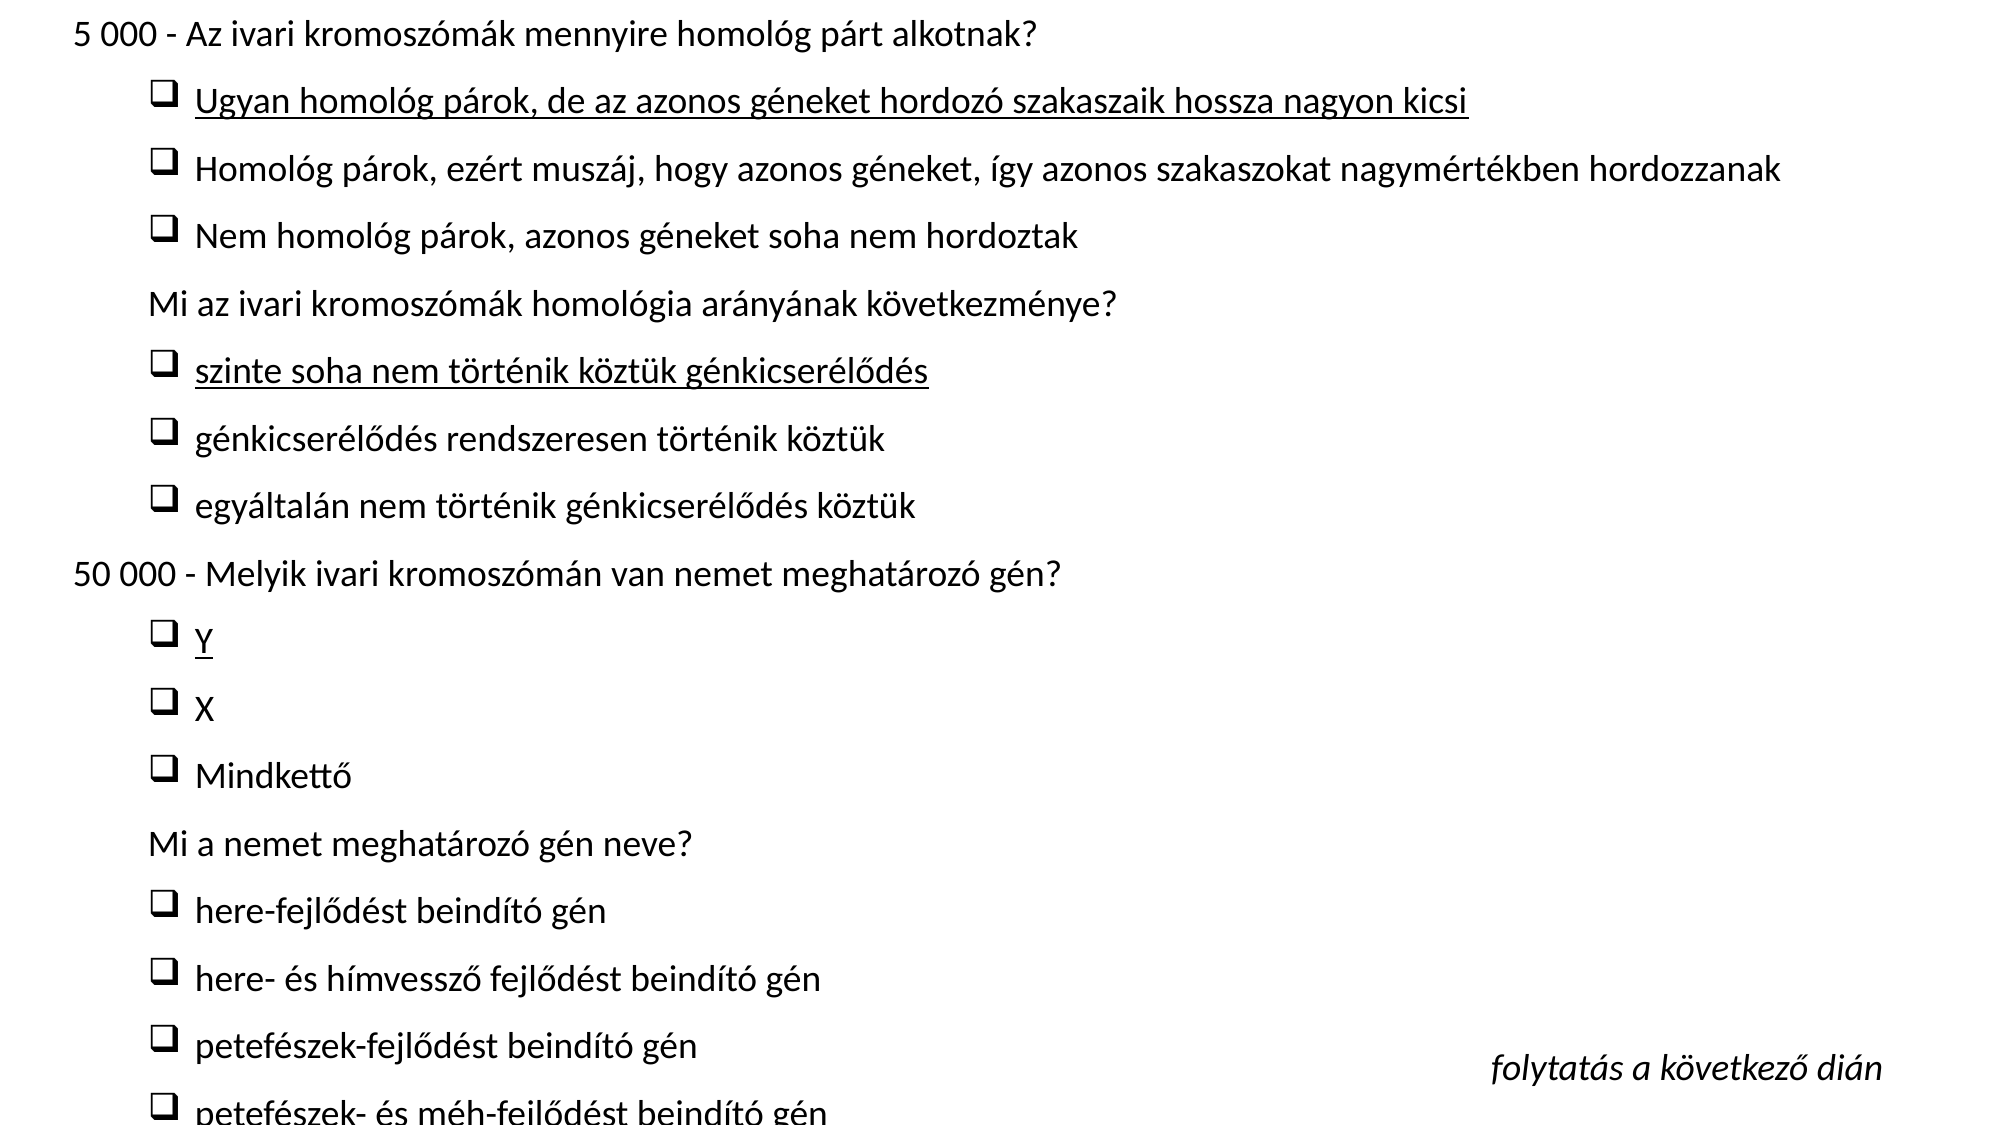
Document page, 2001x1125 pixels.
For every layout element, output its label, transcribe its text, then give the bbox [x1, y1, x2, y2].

text_box folytatás a következő dián [1476, 1035, 1899, 1096]
text_box 5 000 - Az ivari kromoszómák mennyire homológ párt alkotnak? Ugyan homológ párok, de az azonos géneket hordozó szakaszaik hossza nagyon kicsi Homológ párok, ezért muszáj, hogy azonos géneket, így azonos szakaszokat nagymértékben hordozzanak Nem homológ párok, azonos géneket soha nem hordoztak Mi az ivari kromoszómák homológia arányának következménye? szinte soha nem történik köztük génkicserélődés génkicserélődés rendszeresen történik köztük egyáltalán nem történik génkicserélődés köztük 50 000 - Melyik ivari kromoszómán van nemet meghatározó gén? Y X Mindkettő Mi a nemet meghatározó gén neve? here-fejlődést beindító gén here- és hímvessző fejlődést beindító gén petefészek-fejlődést beindító gén petefészek- és méh-fejlődést beindító gén [58, 0, 1798, 1125]
